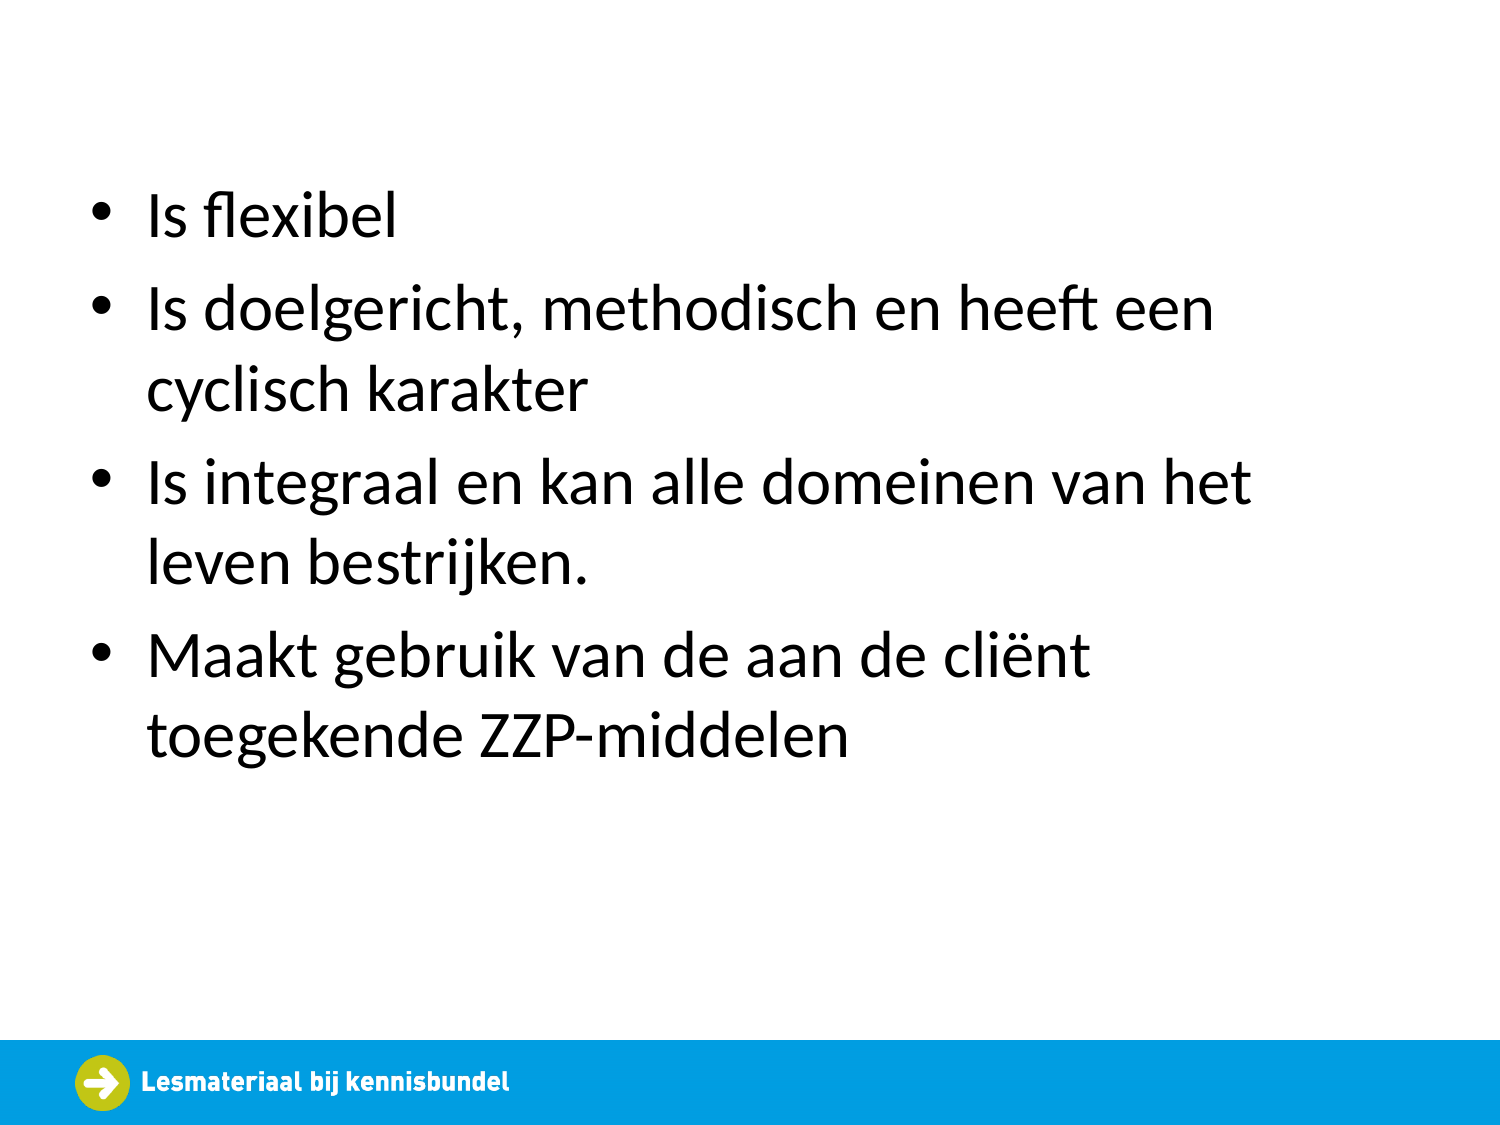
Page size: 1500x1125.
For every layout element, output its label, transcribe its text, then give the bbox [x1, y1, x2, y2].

picture [208, 1076, 219, 1090]
picture [347, 1072, 358, 1090]
picture [331, 1077, 337, 1095]
picture [503, 1072, 508, 1090]
picture [407, 1077, 411, 1090]
picture [473, 1072, 484, 1090]
picture [415, 1076, 425, 1090]
picture [232, 1076, 244, 1091]
picture [222, 1073, 229, 1090]
picture [76, 1056, 129, 1110]
picture [488, 1076, 500, 1090]
picture [296, 1072, 301, 1090]
picture [186, 1076, 205, 1090]
picture [443, 1076, 454, 1090]
picture [172, 1076, 182, 1091]
picture [326, 1077, 330, 1090]
picture [143, 1072, 154, 1090]
picture [312, 1072, 323, 1090]
picture [428, 1072, 439, 1090]
picture [281, 1076, 291, 1090]
picture [157, 1076, 169, 1091]
picture [247, 1076, 256, 1090]
picture [267, 1076, 277, 1090]
list Is flexibel Is doelgericht, methodisch en heeft een cyclisch karakter Is integraal en kan alle domeinen van het leven bestrijken. Maakt gebruik van de aan de cliënt toegekende ZZP-middelen [75, 163, 1425, 975]
picture [458, 1076, 470, 1090]
picture [392, 1076, 403, 1090]
picture [361, 1076, 373, 1090]
picture [377, 1076, 388, 1090]
